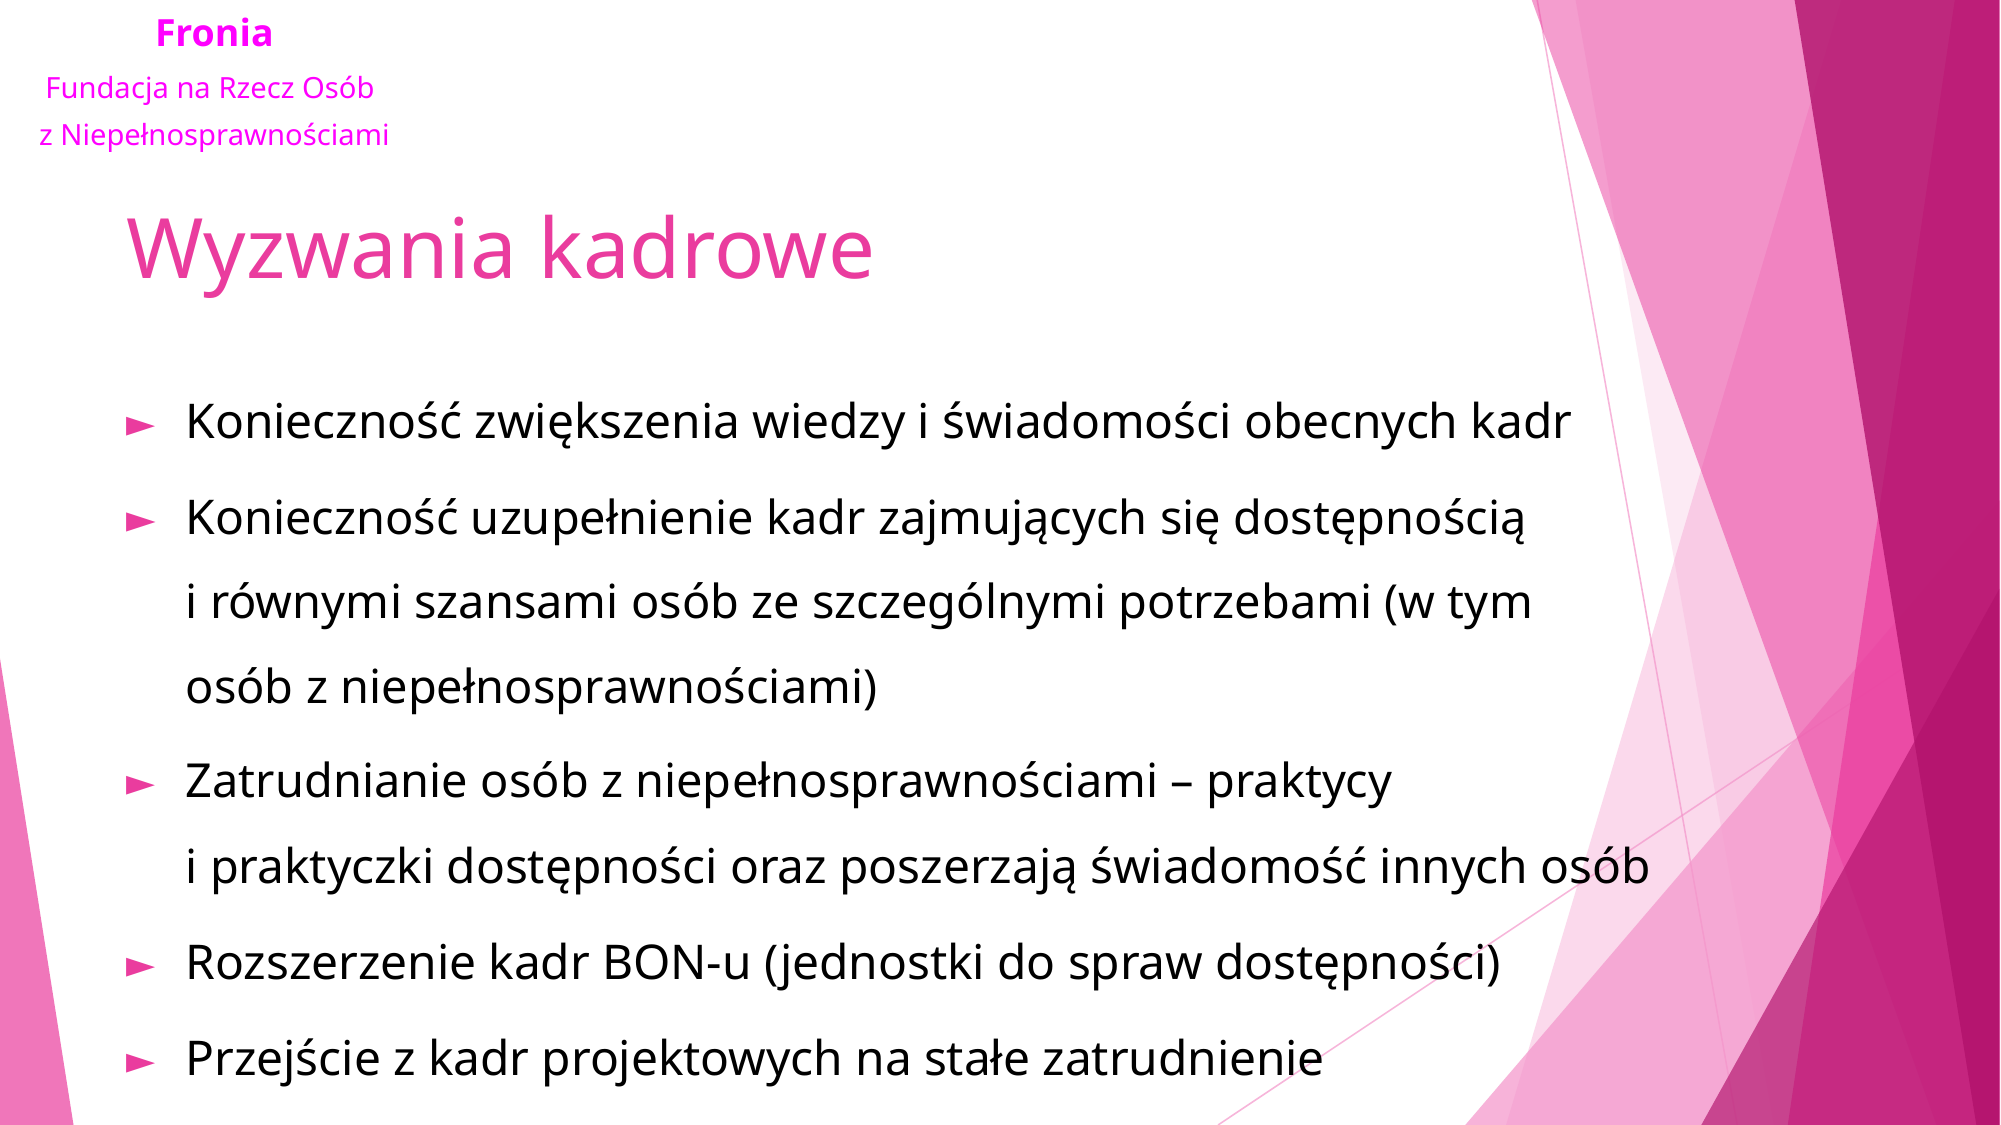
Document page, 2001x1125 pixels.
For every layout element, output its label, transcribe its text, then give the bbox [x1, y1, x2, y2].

list Konieczność zwiększenia wiedzy i świadomości obecnych kadr Konieczność uzupełnienie kadr zajmujących się dostępnością i równymi szansami osób ze szczególnymi potrzebami (w tym osób z niepełnosprawnościami) Zatrudnianie osób z niepełnosprawnościami – praktycy i praktyczki dostępności oraz poszerzają świadomość innych osób Rozszerzenie kadr BON-u (jednostki do spraw dostępności) Przejście z kadr projektowych na stałe zatrudnienie [111, 354, 1670, 1125]
title Wyzwania kadrowe [111, 136, 1522, 354]
